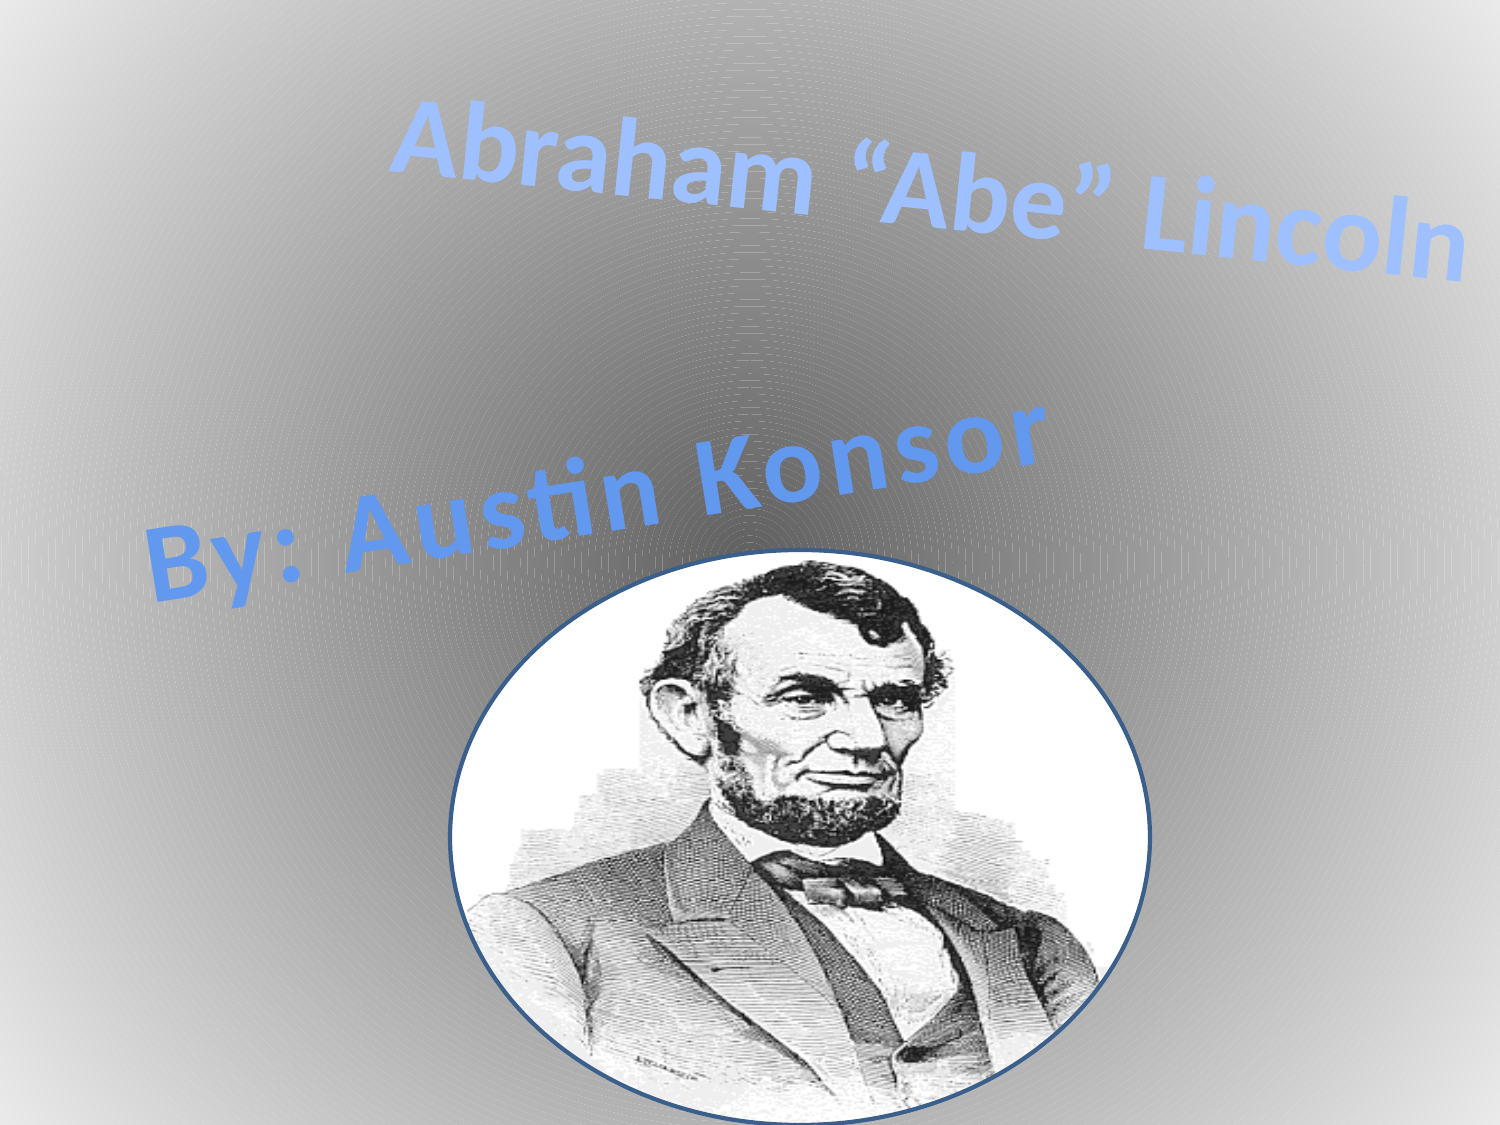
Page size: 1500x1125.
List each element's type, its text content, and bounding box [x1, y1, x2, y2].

text_box By: Austin Konsor [117, 339, 1075, 636]
text_box Abraham “Abe” Lincoln [370, 50, 1495, 315]
text_box [447, 547, 1153, 1125]
